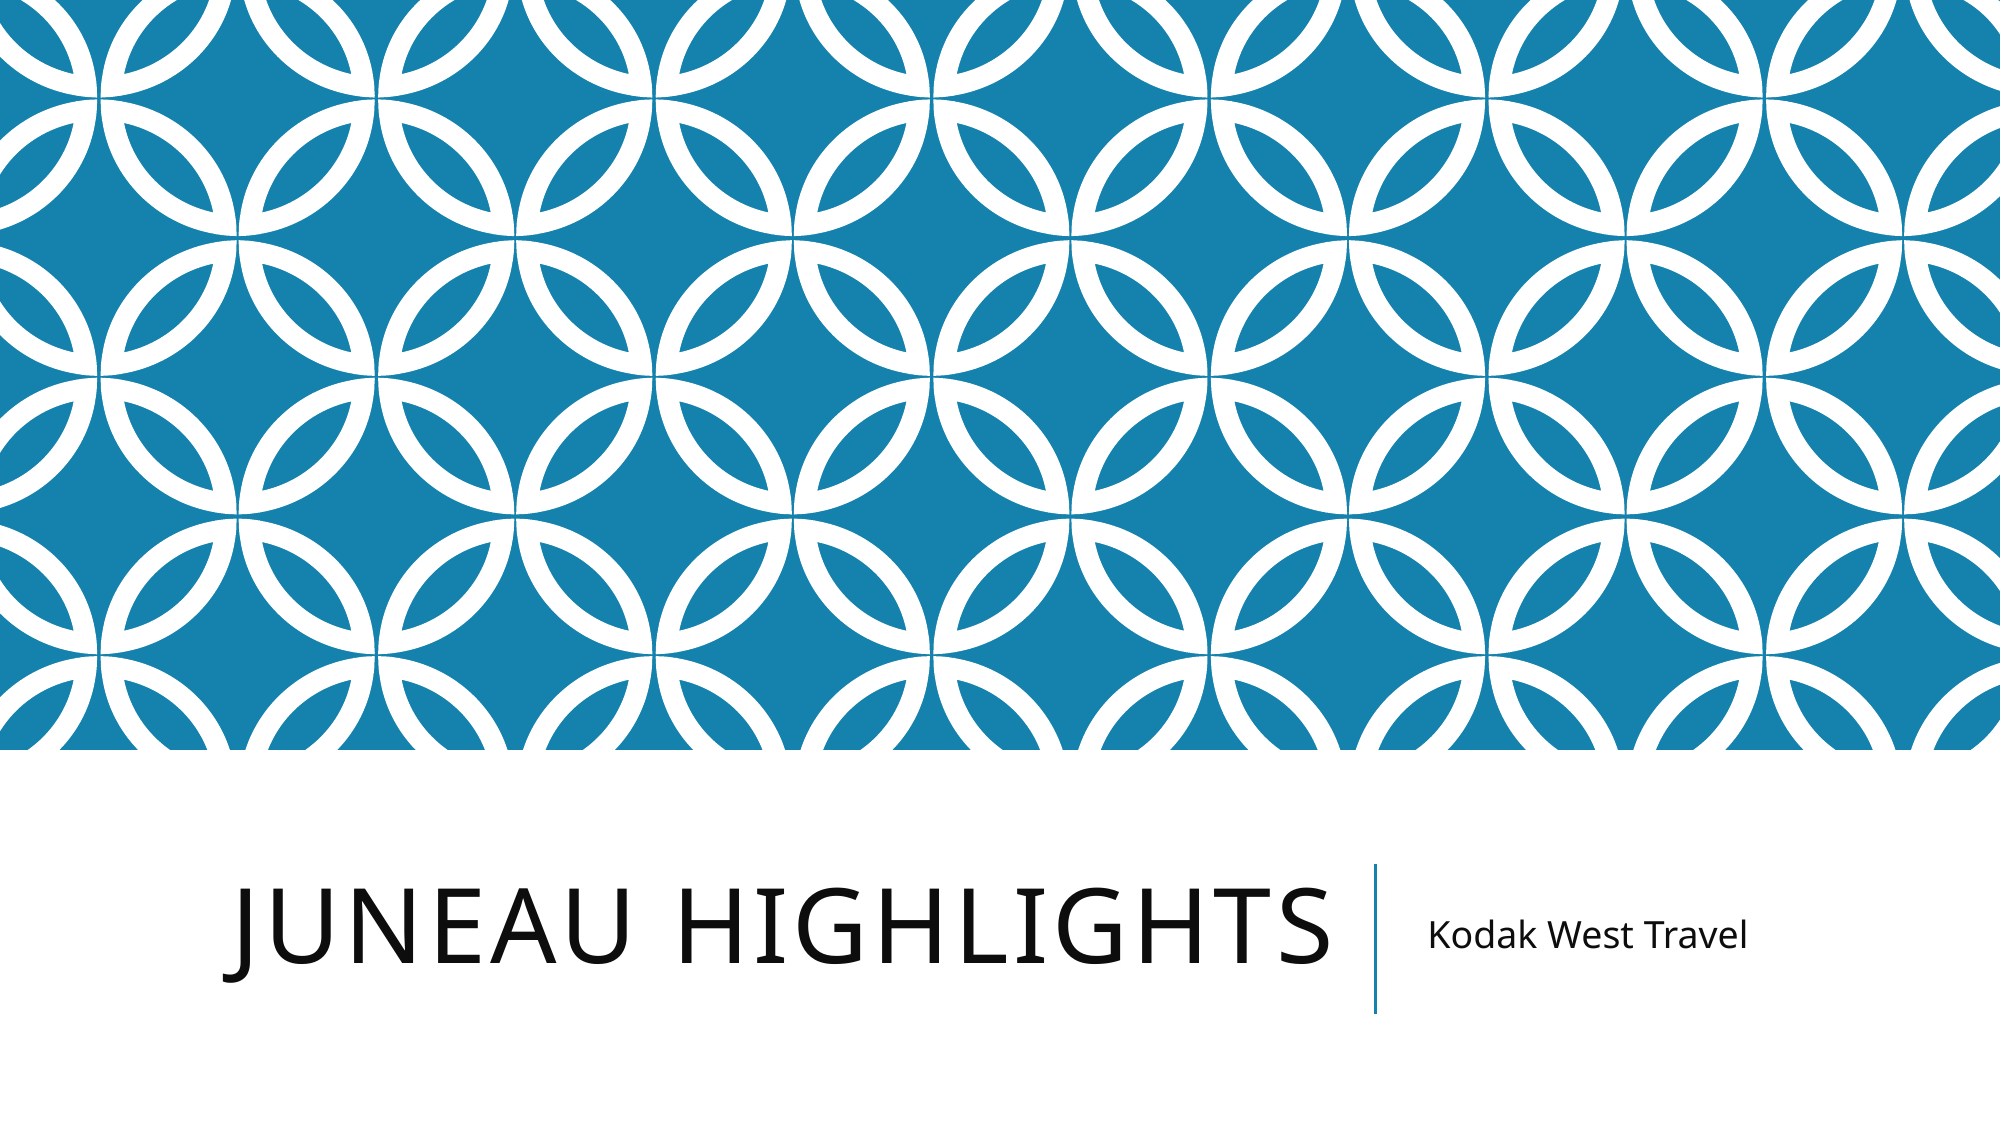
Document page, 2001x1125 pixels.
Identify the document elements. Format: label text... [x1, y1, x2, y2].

title Juneau Highlights [75, 813, 1350, 1054]
subtitle Kodak West Travel [1412, 813, 1938, 1054]
